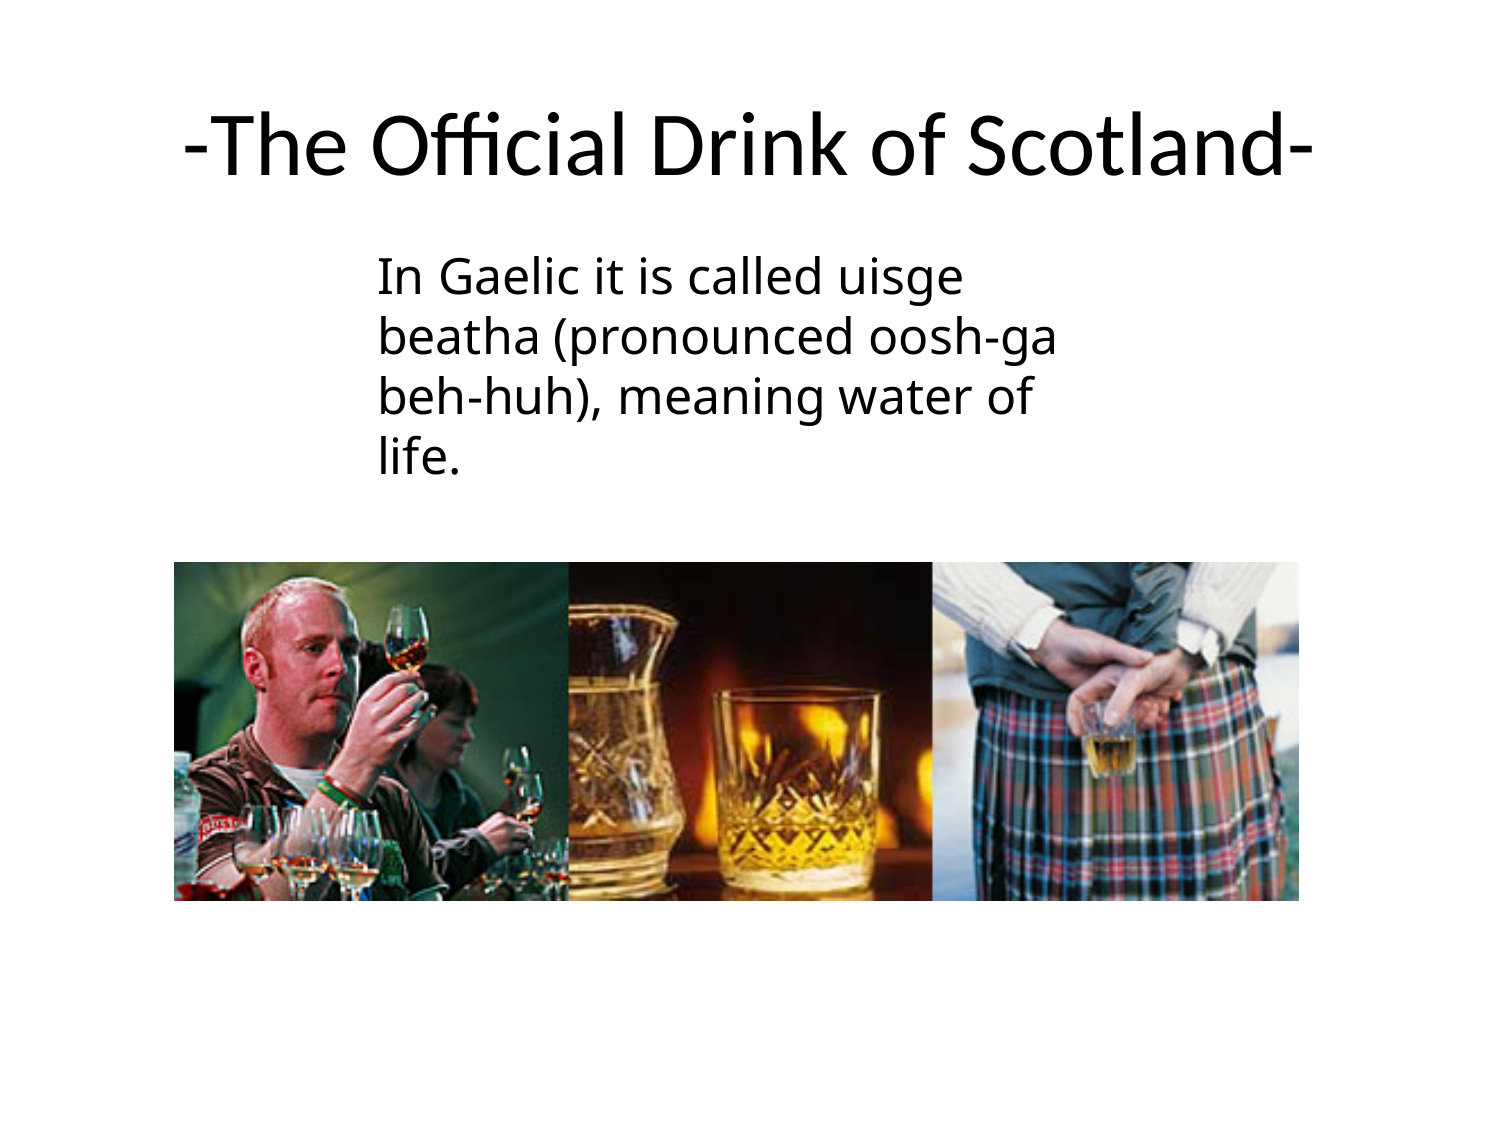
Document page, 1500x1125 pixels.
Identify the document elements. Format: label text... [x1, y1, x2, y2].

text_box In Gaelic it is called uisge beatha (pronounced oosh-ga beh-huh), meaning water of life. [362, 237, 1113, 493]
title -The Official Drink of Scotland- [75, 45, 1425, 233]
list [174, 562, 1299, 902]
